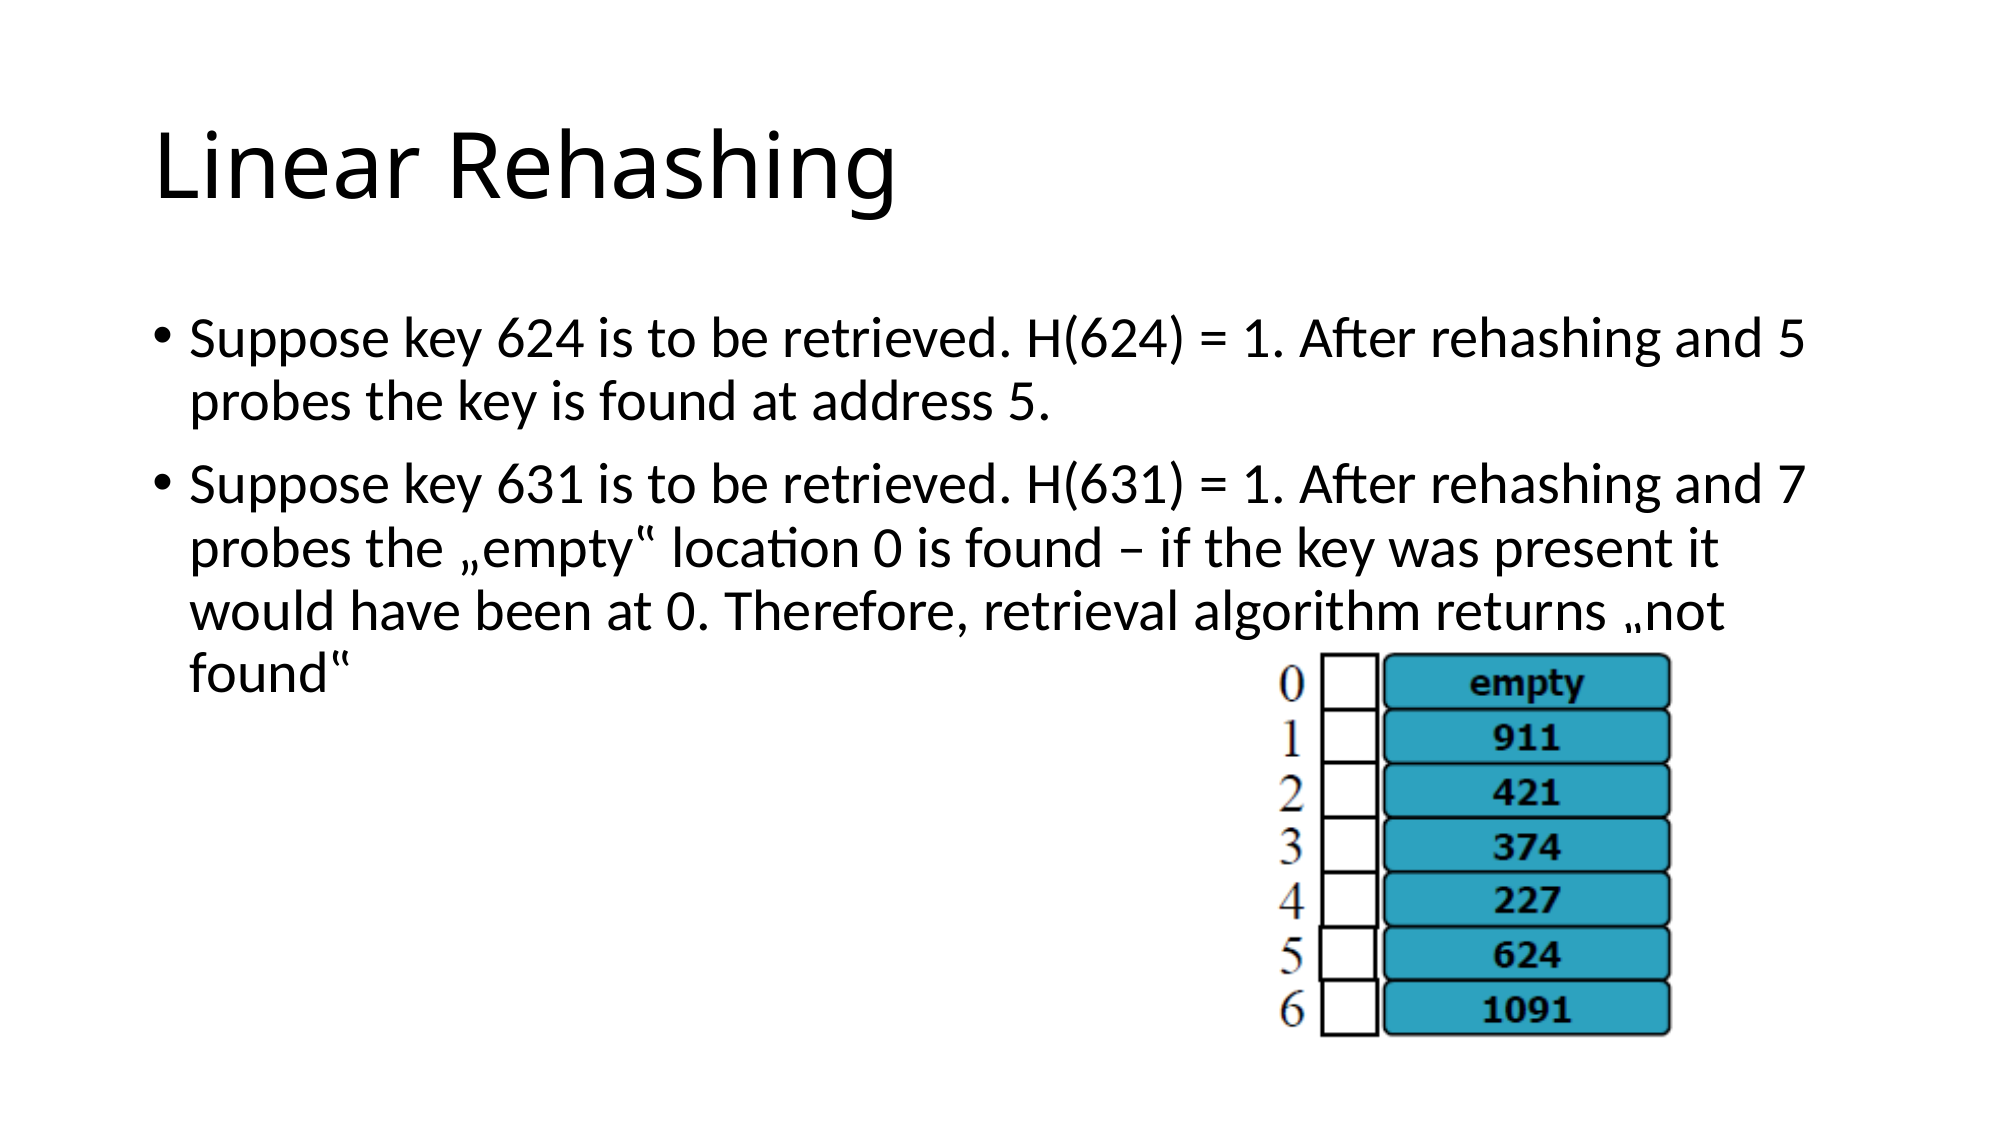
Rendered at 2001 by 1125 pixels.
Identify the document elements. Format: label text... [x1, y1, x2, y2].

picture [1270, 633, 1683, 1078]
list Suppose key 624 is to be retrieved. H(624) = 1. After rehashing and 5 probes the key is found at address 5. Suppose key 631 is to be retrieved. H(631) = 1. After rehashing and 7 probes the „empty‟ location 0 is found – if the key was present it would have been at 0. Therefore, retrieval algorithm returns „not found‟ [137, 299, 1863, 1014]
title Linear Rehashing [137, 59, 1863, 278]
